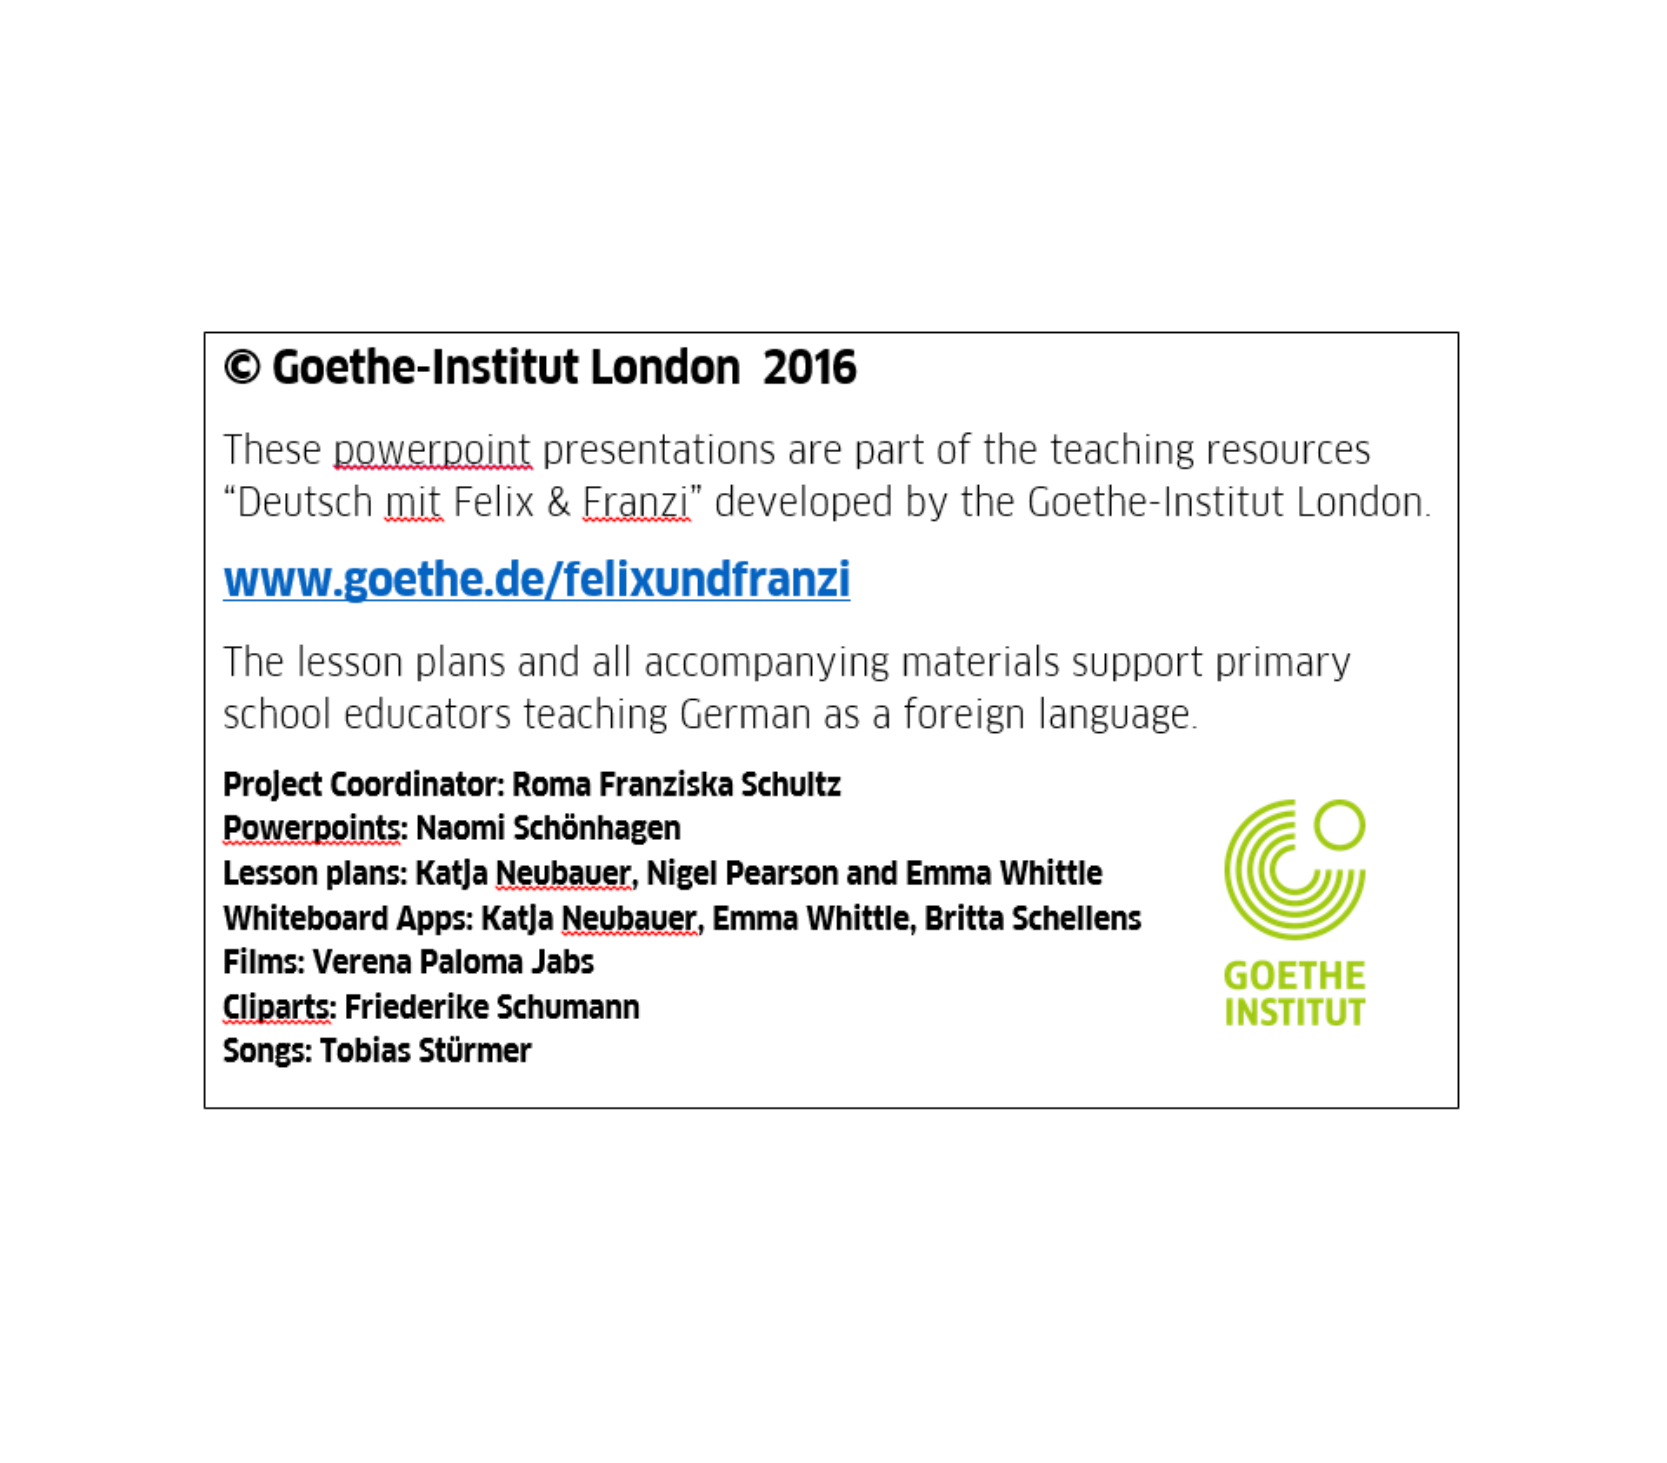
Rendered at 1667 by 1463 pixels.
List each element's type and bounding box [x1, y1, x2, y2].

picture [125, 267, 1541, 1184]
